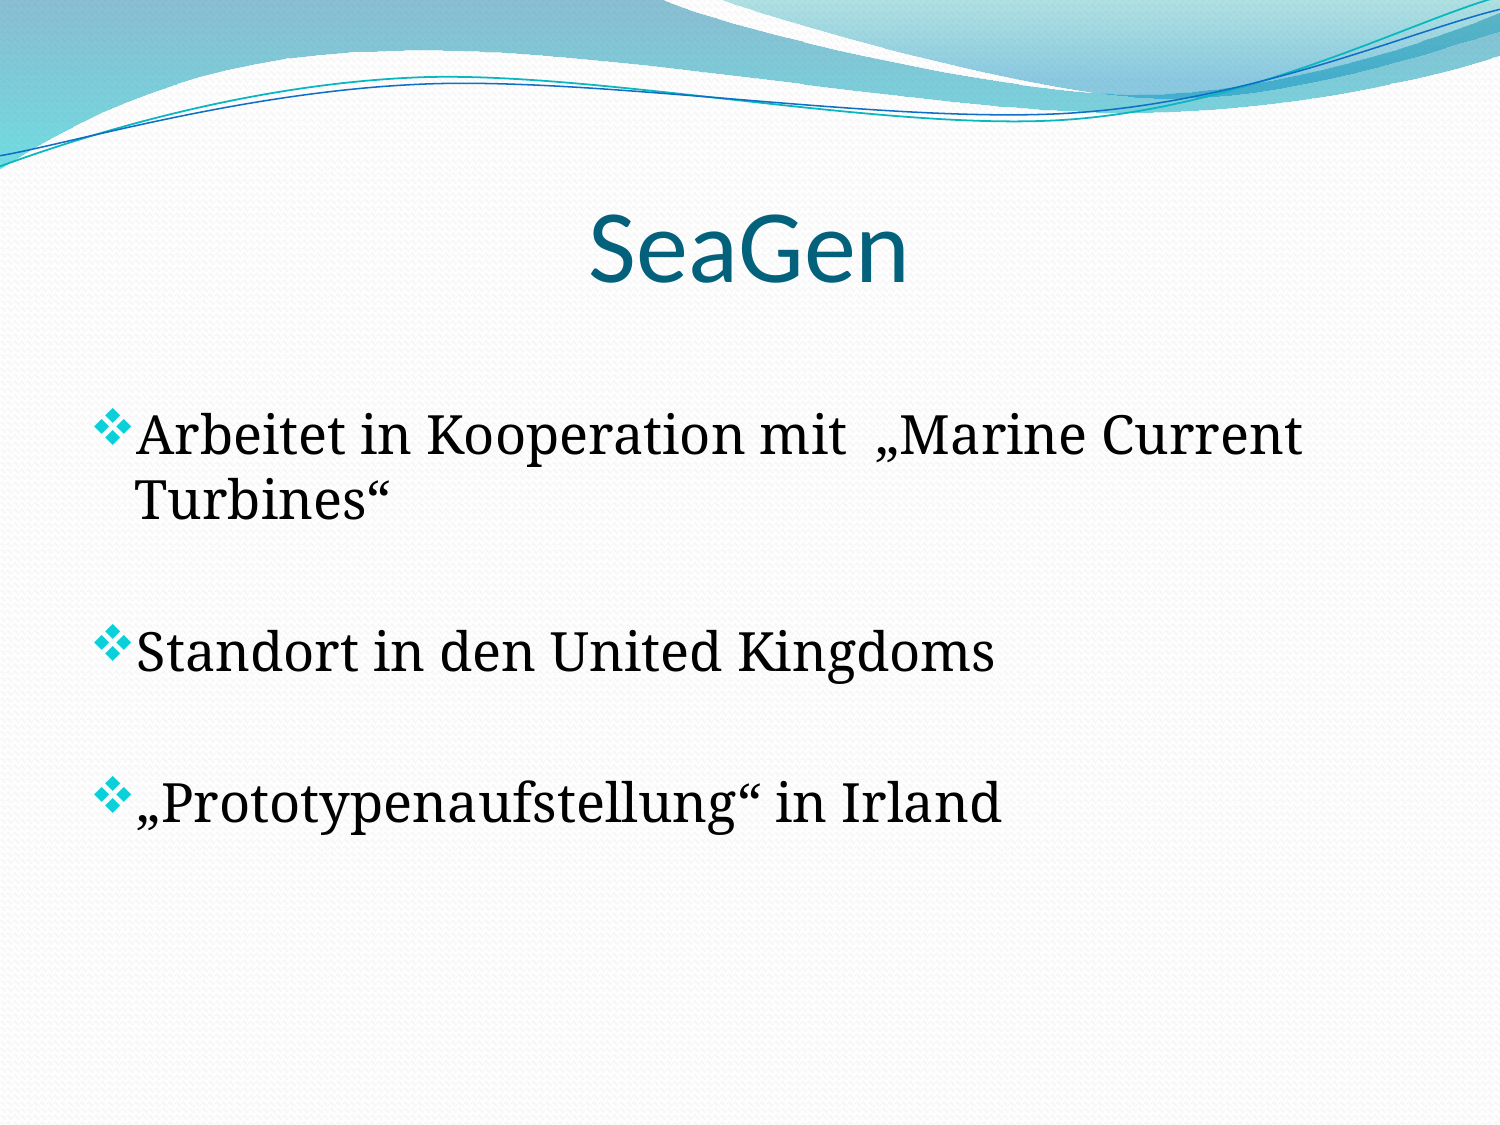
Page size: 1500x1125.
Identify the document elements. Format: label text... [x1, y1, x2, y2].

list Arbeitet in Kooperation mit „Marine Current Turbines“ Standort in den United Kingdoms „Prototypenaufstellung“ in Irland [75, 317, 1425, 1038]
title SeaGen [75, 115, 1425, 303]
